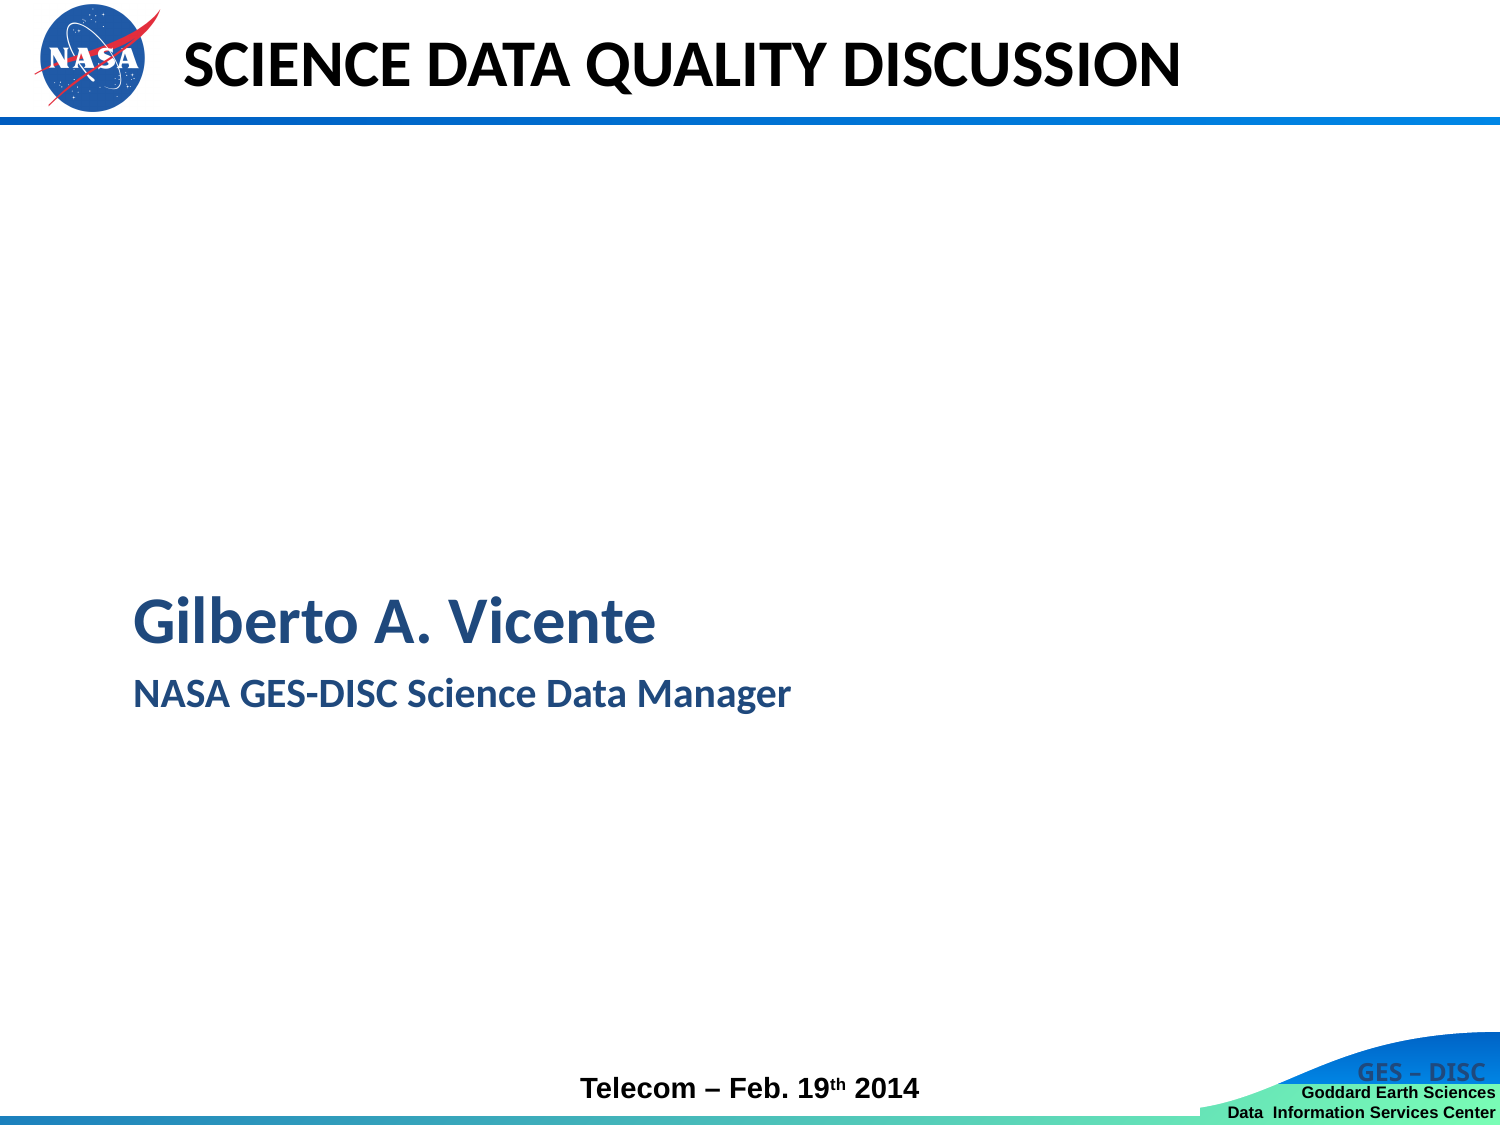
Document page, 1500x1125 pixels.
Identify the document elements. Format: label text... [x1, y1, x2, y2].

picture [33, 3, 161, 113]
text_box Telecom – Feb. 19th 2014 [0, 1062, 1500, 1113]
list Gilberto A. Vicente NASA GES-DISC Science Data Manager [118, 476, 1394, 723]
title SCIENCE DATA QUALITY DISCUSSION [168, 12, 1500, 125]
